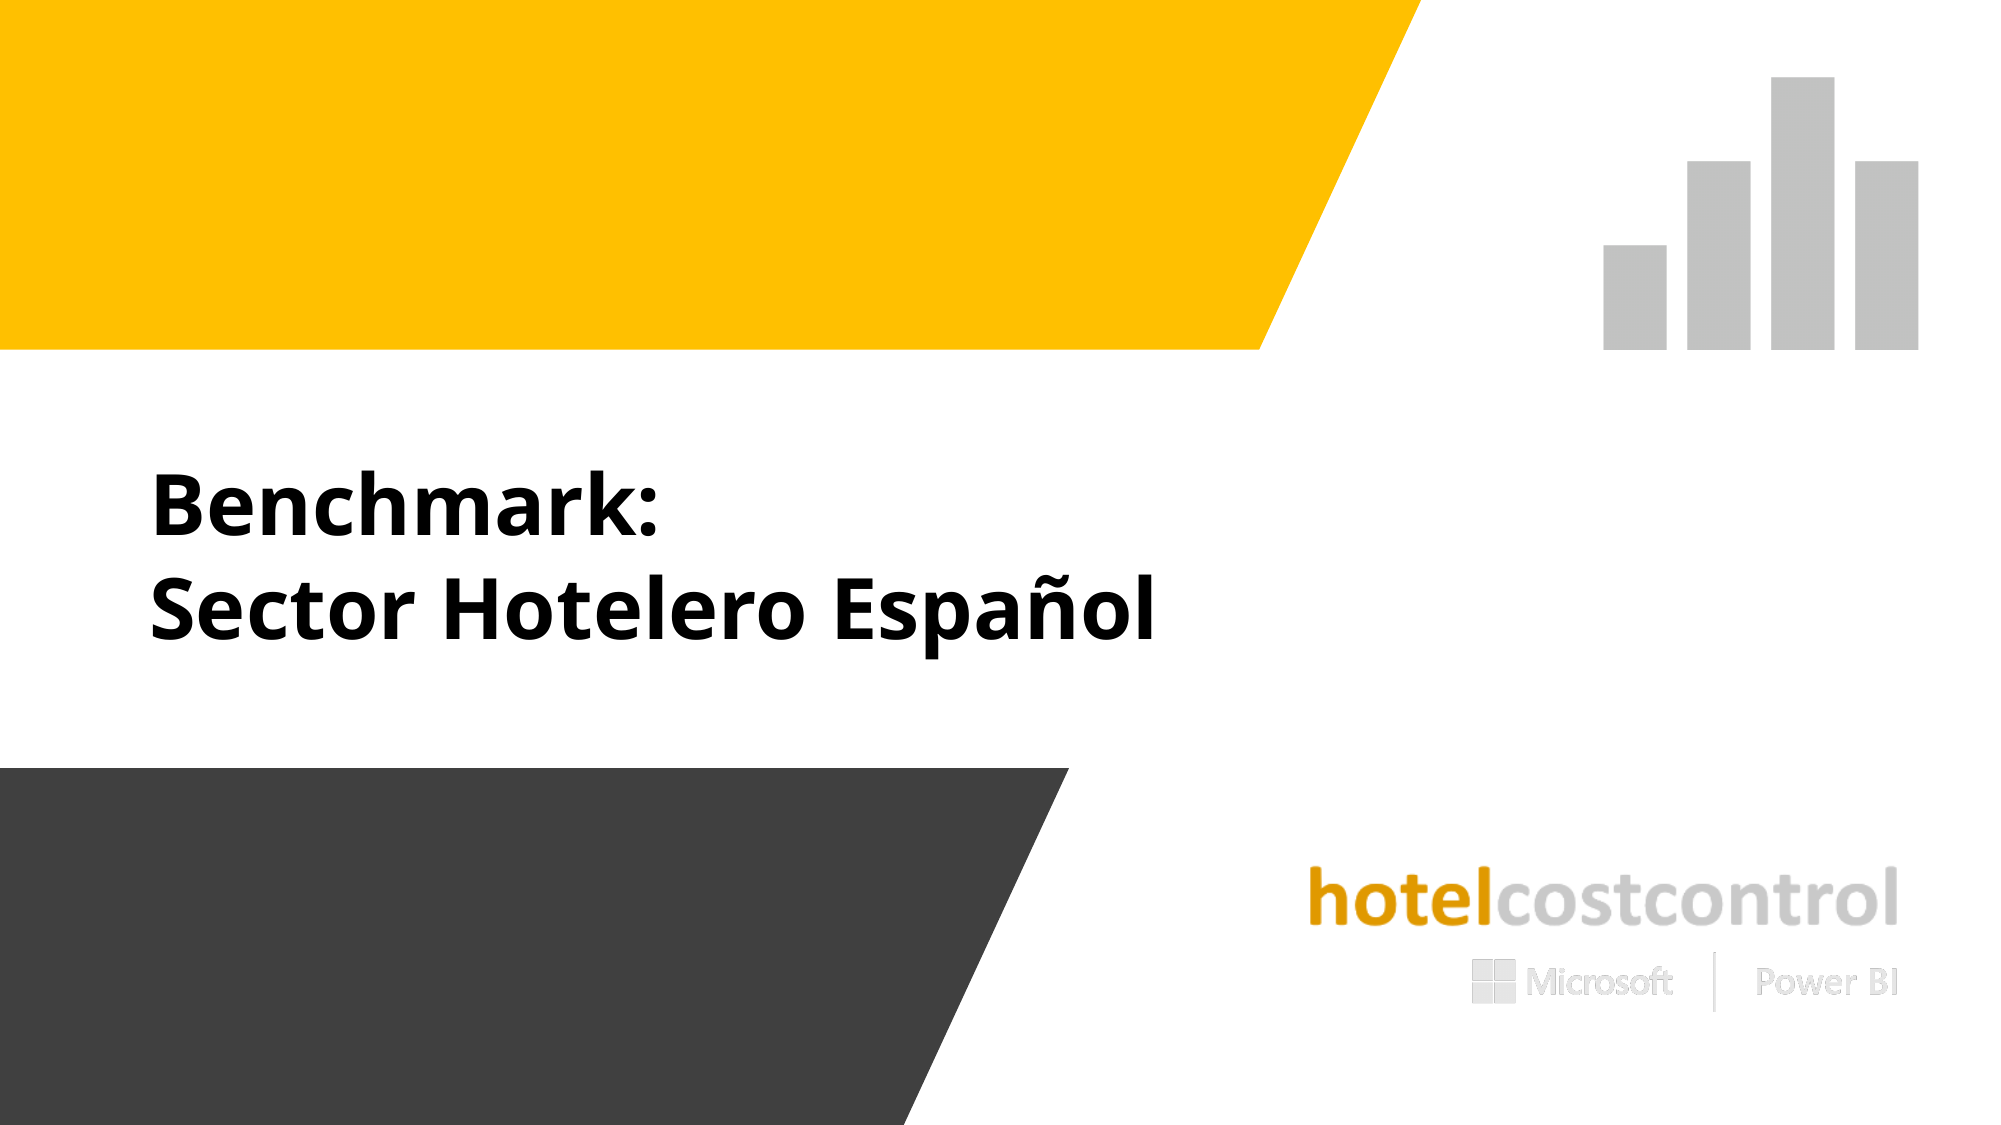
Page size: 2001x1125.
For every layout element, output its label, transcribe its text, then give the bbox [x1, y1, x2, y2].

text_box Benchmark: Sector Hotelero Español [134, 442, 1187, 665]
text_box [0, 0, 1423, 351]
picture [1262, 843, 1948, 1018]
picture [1421, 53, 1948, 350]
text_box [0, 767, 1071, 1125]
